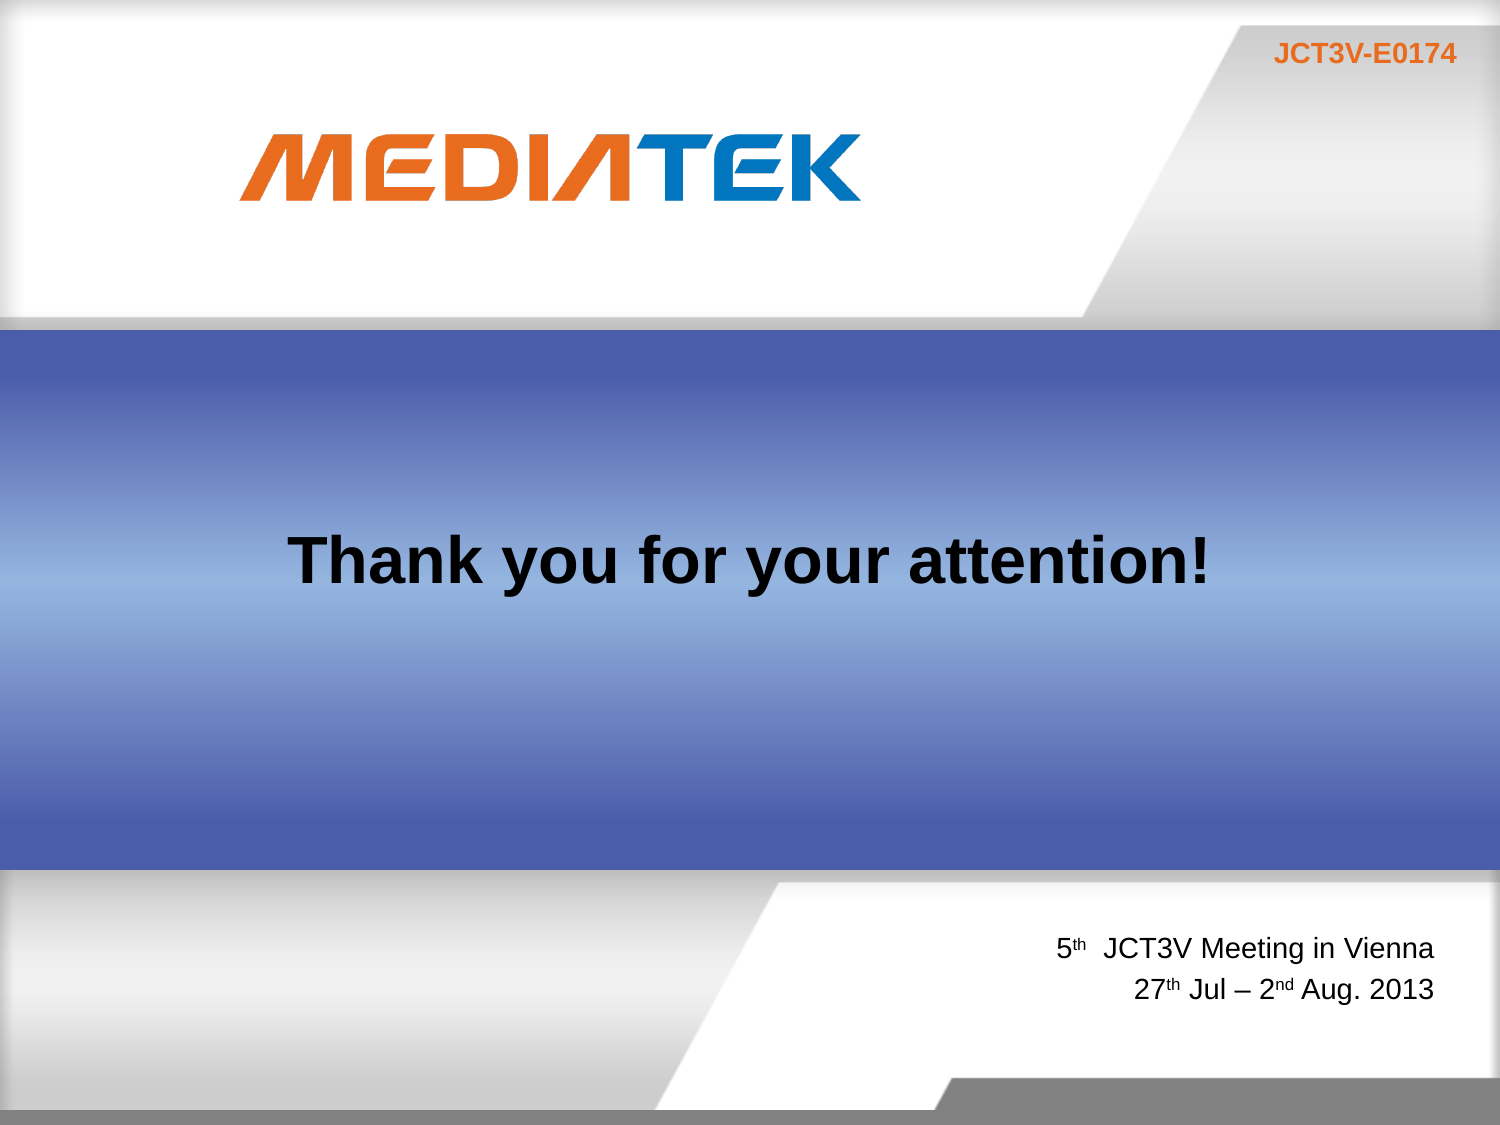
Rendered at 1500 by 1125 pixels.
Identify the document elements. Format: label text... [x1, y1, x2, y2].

title Thank you for your attention! [50, 438, 1450, 676]
picture [0, 0, 1500, 1125]
